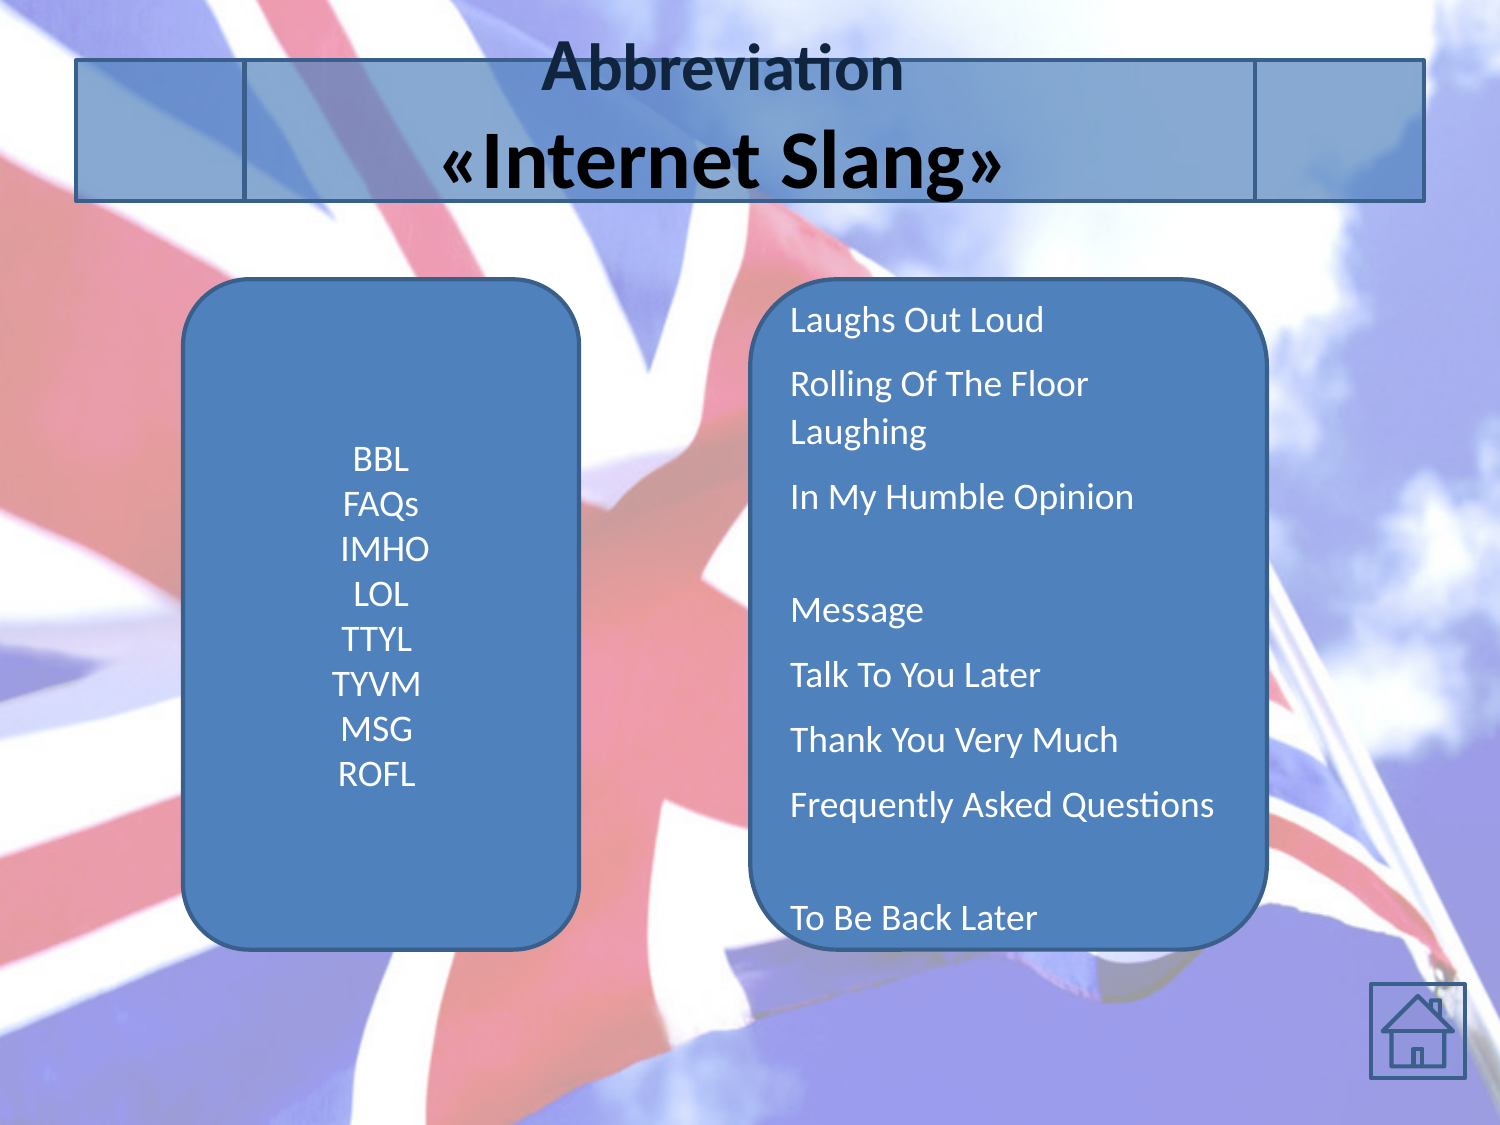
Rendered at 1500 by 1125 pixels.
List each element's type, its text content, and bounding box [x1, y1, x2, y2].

text_box [1369, 982, 1467, 1080]
text_box Laughs Out Loud Rolling Of The Floor Laughing In My Humble Opinion Message Talk To You Later Thank You Very Much Frequently Asked Questions To Be Back Later [748, 277, 1270, 952]
text_box BBL FAQs IMHO LOL TTYL TYVM MSG ROFL [180, 277, 582, 952]
text_box Abbreviation «Internet Slang» [395, 7, 1052, 303]
text_box [74, 58, 395, 203]
text_box [1052, 58, 1426, 203]
